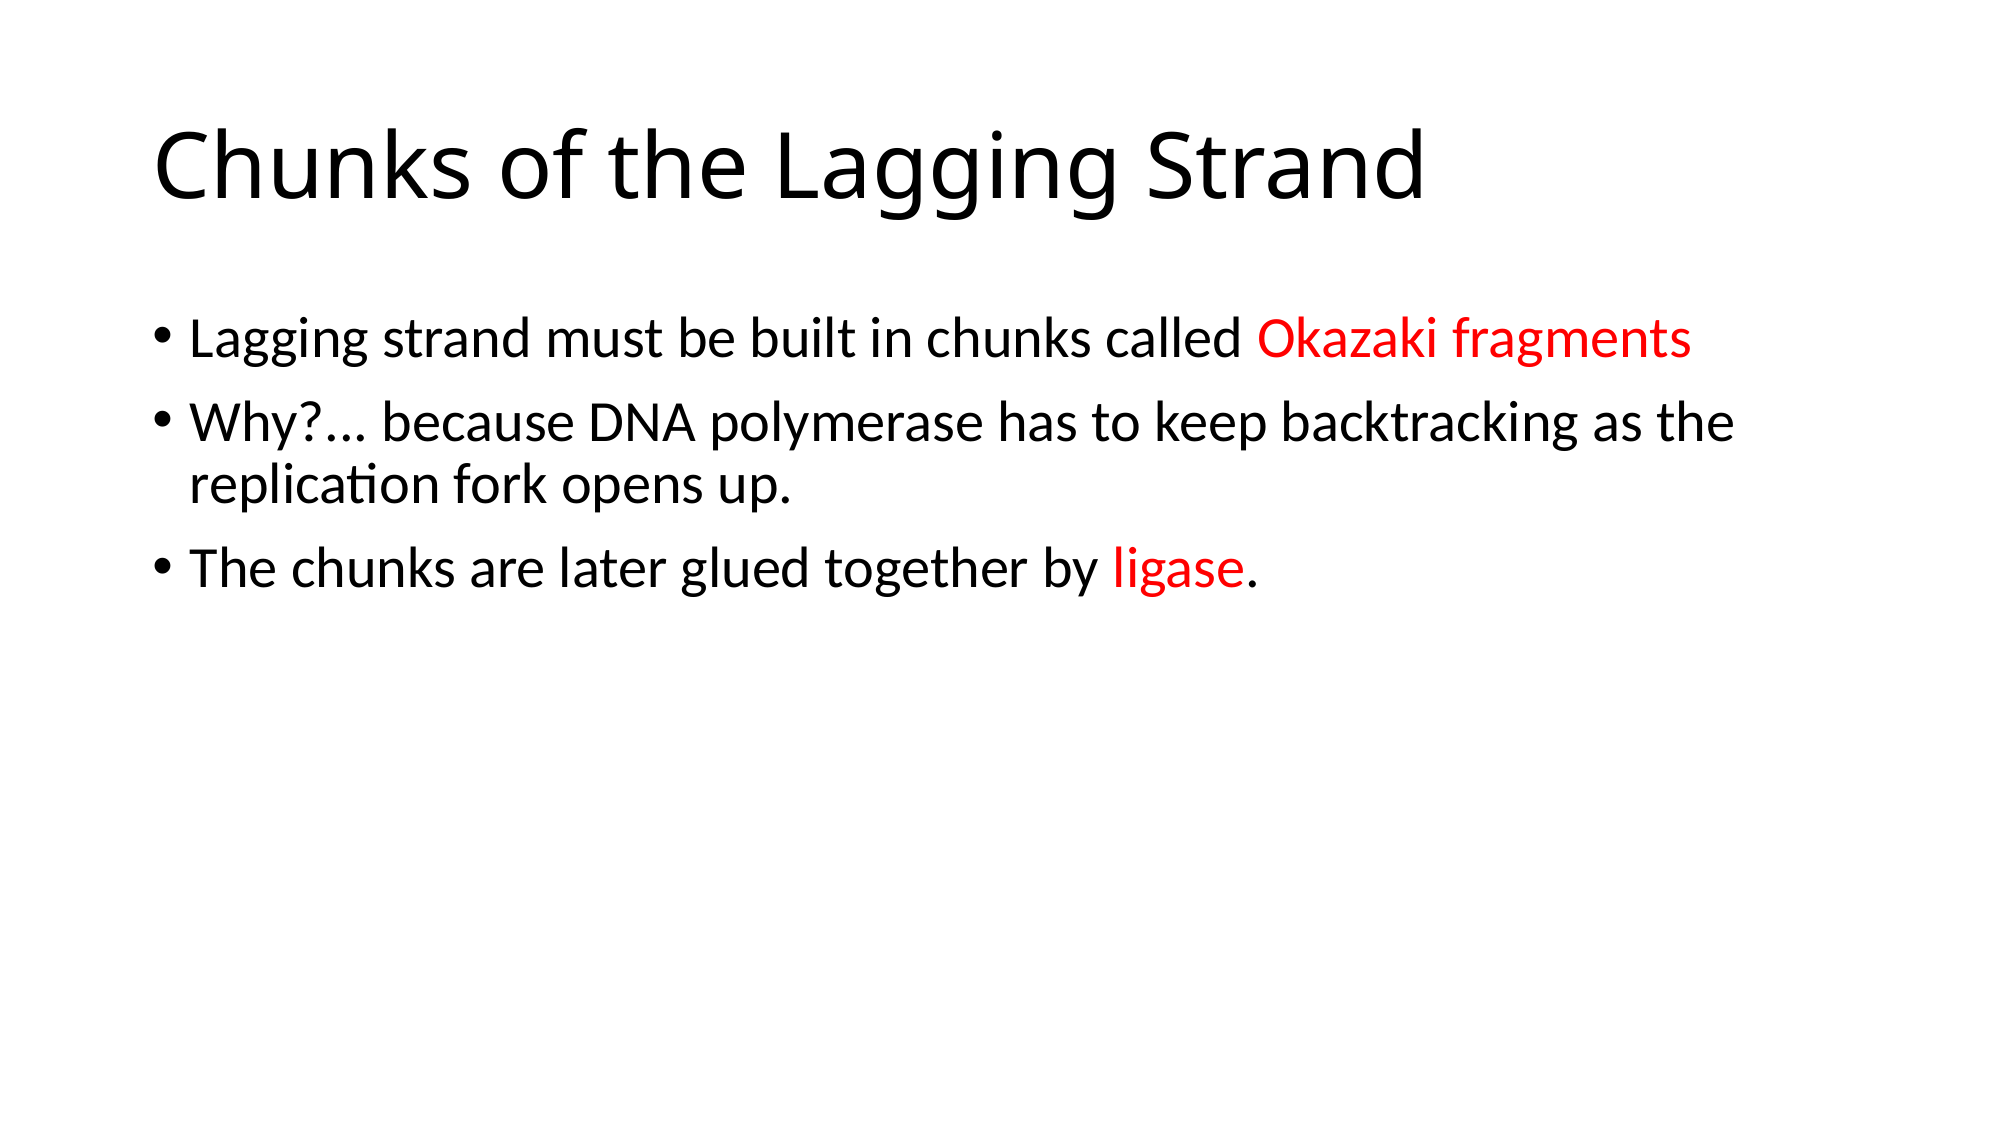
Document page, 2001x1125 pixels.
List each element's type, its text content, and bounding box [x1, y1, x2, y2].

list Lagging strand must be built in chunks called Okazaki fragments Why?... because DNA polymerase has to keep backtracking as the replication fork opens up. The chunks are later glued together by ligase. [137, 299, 1792, 1014]
title Chunks of the Lagging Strand [137, 59, 1863, 278]
